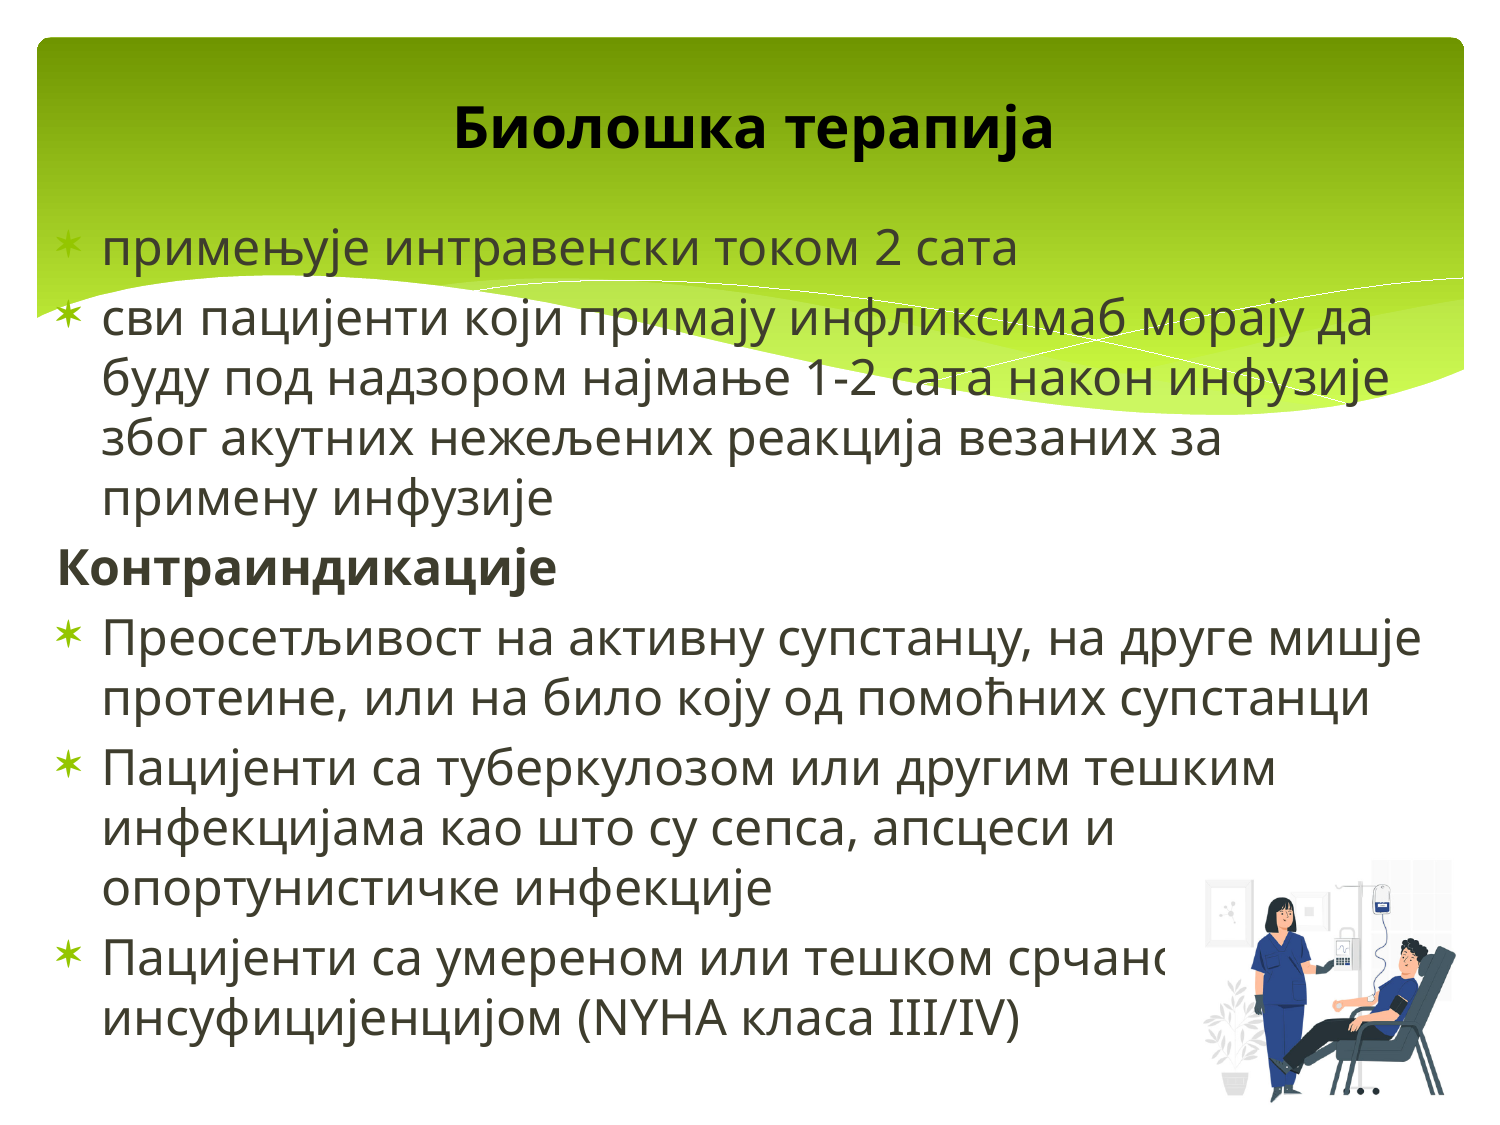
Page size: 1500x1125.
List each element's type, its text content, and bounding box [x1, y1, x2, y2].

title Биолошка терапија [183, 54, 1341, 197]
list примењује интравенски током 2 сата сви пацијенти који примају инфликсимаб морају да буду под надзором најмање 1-2 сата након инфузије због акутних нежељених реакција везаних за примену инфузије Контраиндикације Преосетљивост на активну супстанцу, на друге мишје протеине, или на било коју од помоћних супстанци Пацијенти са туберкулозом или другим тешким инфекцијама као што су сепса, апсцеси и опортунистичке инфекције Пацијенти са умереном или тешком срчаном инсуфицијенцијом (NYHA класа III/IV) [41, 208, 1459, 1106]
picture [1165, 845, 1497, 1111]
